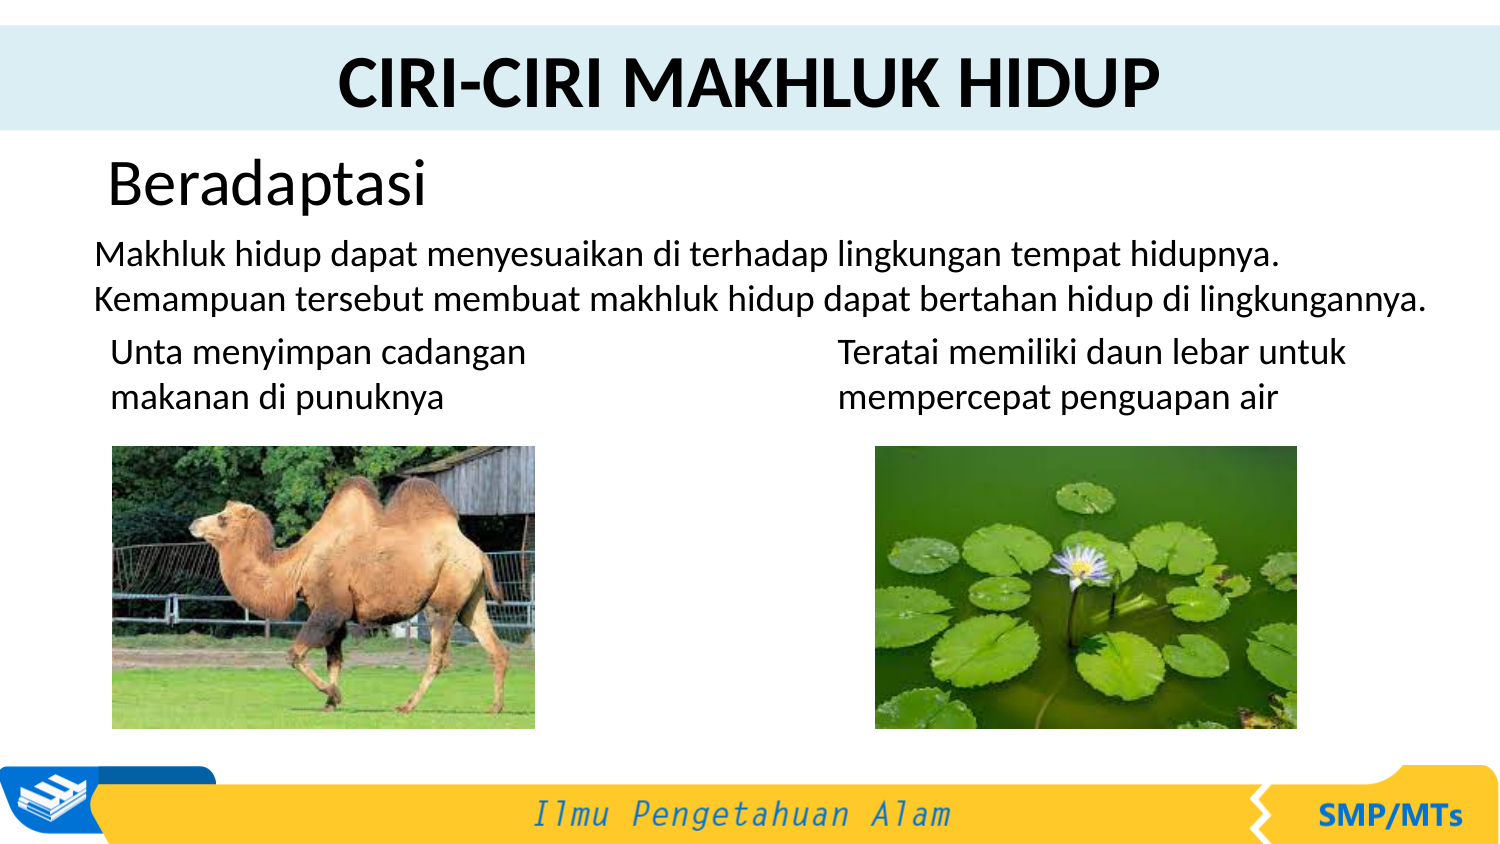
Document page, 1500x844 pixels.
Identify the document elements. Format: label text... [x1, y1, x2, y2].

text_box Unta menyimpan cadangan makanan di punuknya [88, 323, 684, 421]
text_box Beradaptasi [92, 131, 443, 227]
picture [0, 765, 1499, 844]
picture [112, 446, 535, 729]
text_box Makhluk hidup dapat menyesuaikan di terhadap lingkungan tempat hidupnya. Kemampuan tersebut membuat makhluk hidup dapat bertahan hidup di lingkungannya. [72, 225, 1478, 322]
text_box CIRI-CIRI MAKHLUK HIDUP [0, 25, 1500, 131]
text_box Teratai memiliki daun lebar untuk mempercepat penguapan air [816, 323, 1500, 421]
picture [874, 446, 1298, 729]
